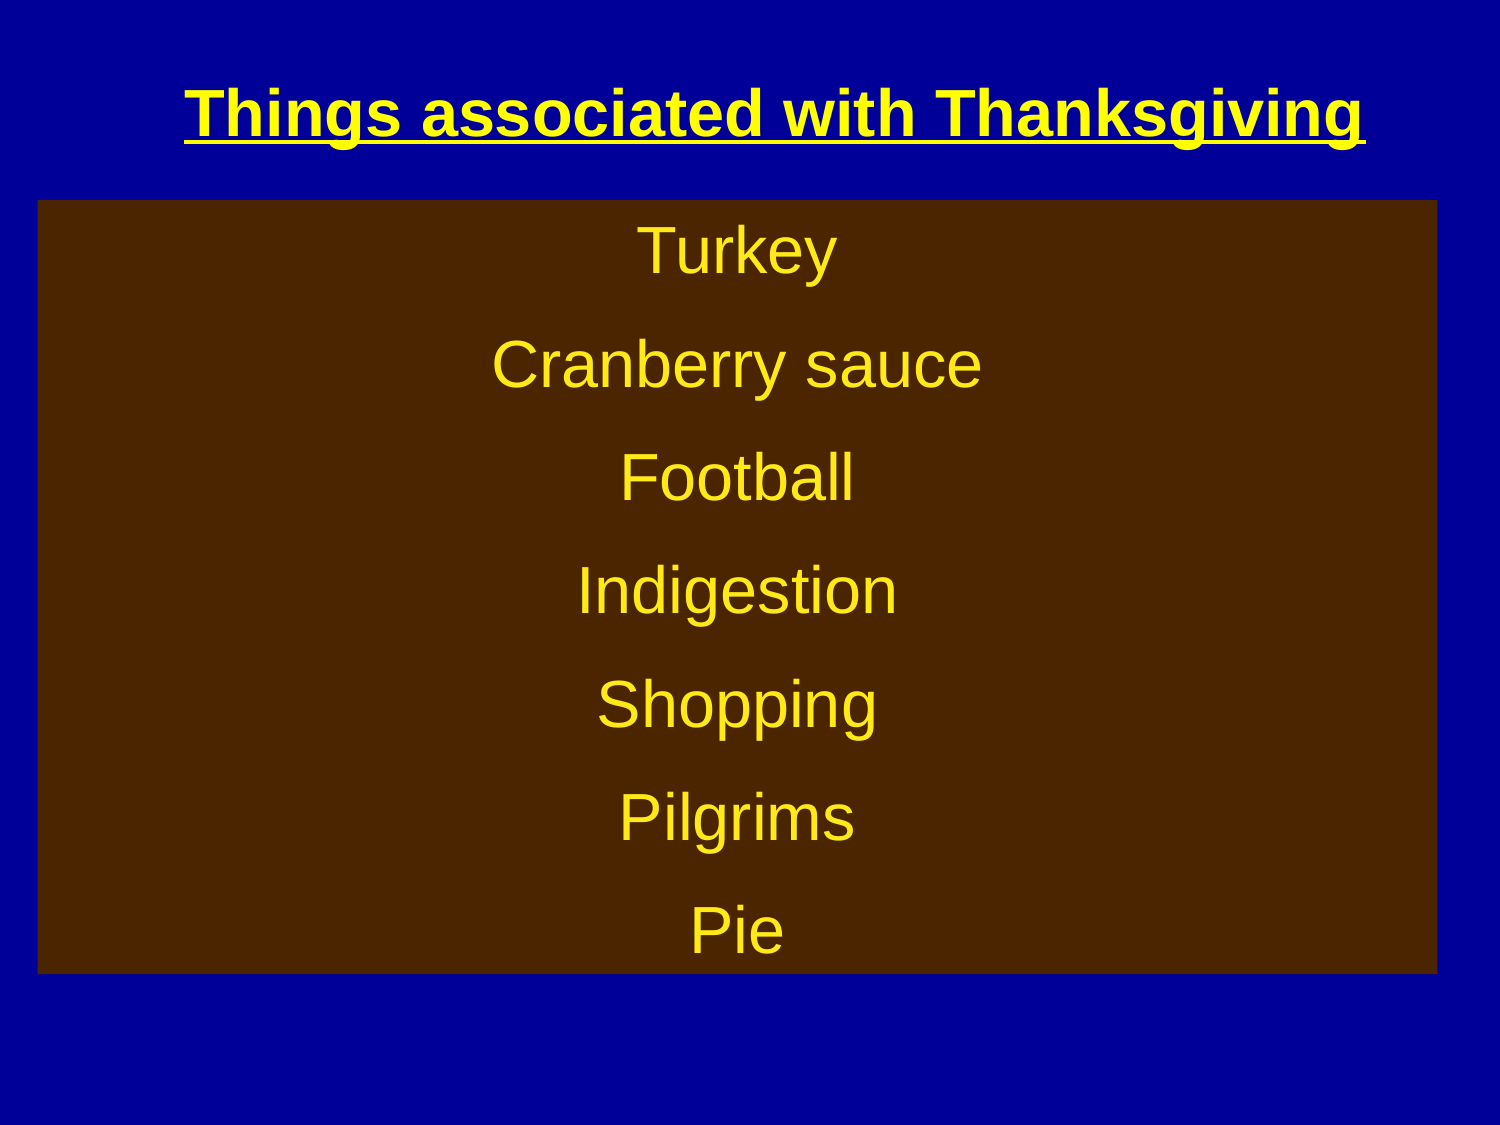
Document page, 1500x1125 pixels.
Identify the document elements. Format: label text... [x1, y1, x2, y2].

text_box Turkey Cranberry sauce Football Indigestion Shopping Pilgrims Pie [37, 199, 1438, 975]
text_box Things associated with Thanksgiving [75, 62, 1475, 158]
